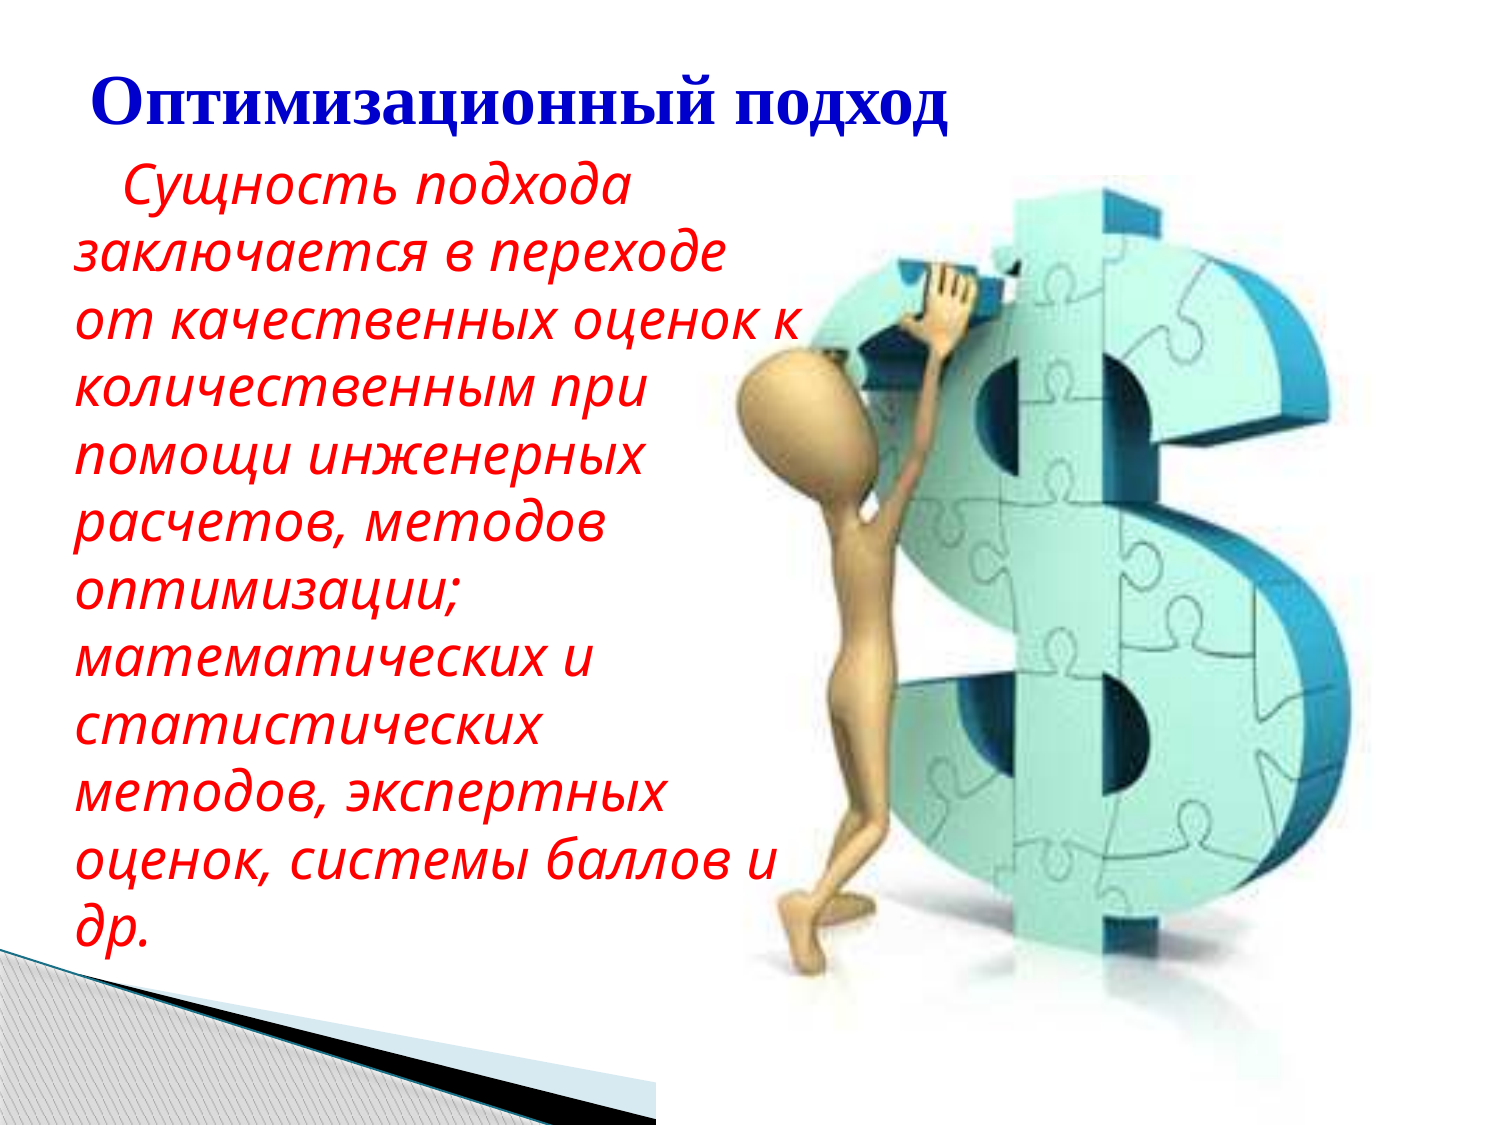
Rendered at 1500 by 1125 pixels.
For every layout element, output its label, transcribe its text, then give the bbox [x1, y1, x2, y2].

title Оптимизационный подход [75, 45, 1425, 175]
picture [655, 175, 1500, 1125]
text_box Сущность подхода заключается в переходе от качественных оценок к количественным при помощи инженерных расчетов, методов оптимизации; математических и статистических методов, экспертных оценок, системы баллов и др. [0, 140, 828, 1125]
